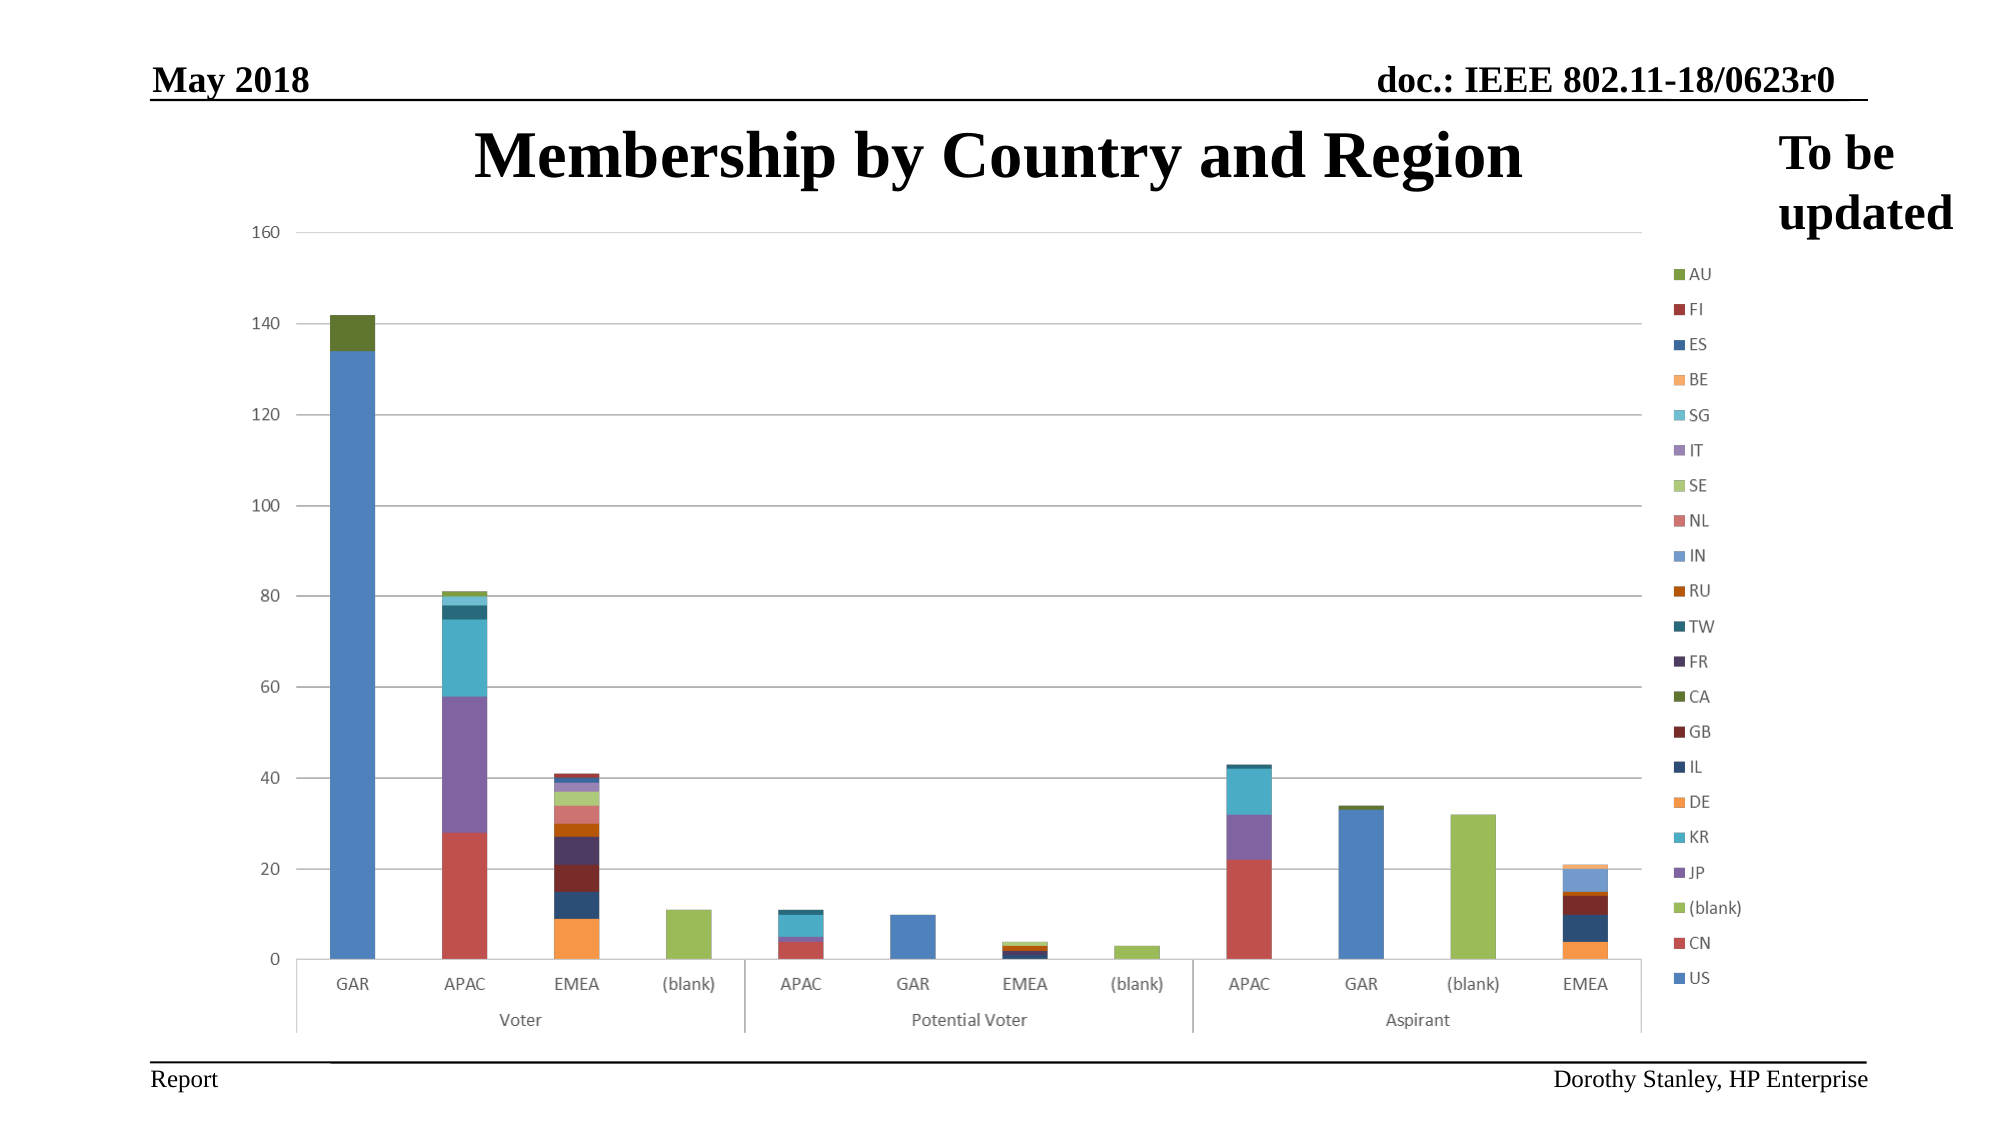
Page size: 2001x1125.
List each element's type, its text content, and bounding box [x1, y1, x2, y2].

footer Dorothy Stanley, HP Enterprise [1512, 1061, 1869, 1093]
text_box To be updated [1763, 112, 1969, 248]
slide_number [152, 54, 406, 101]
title Membership by Country and Region [362, 112, 1638, 190]
picture [237, 209, 1763, 1043]
